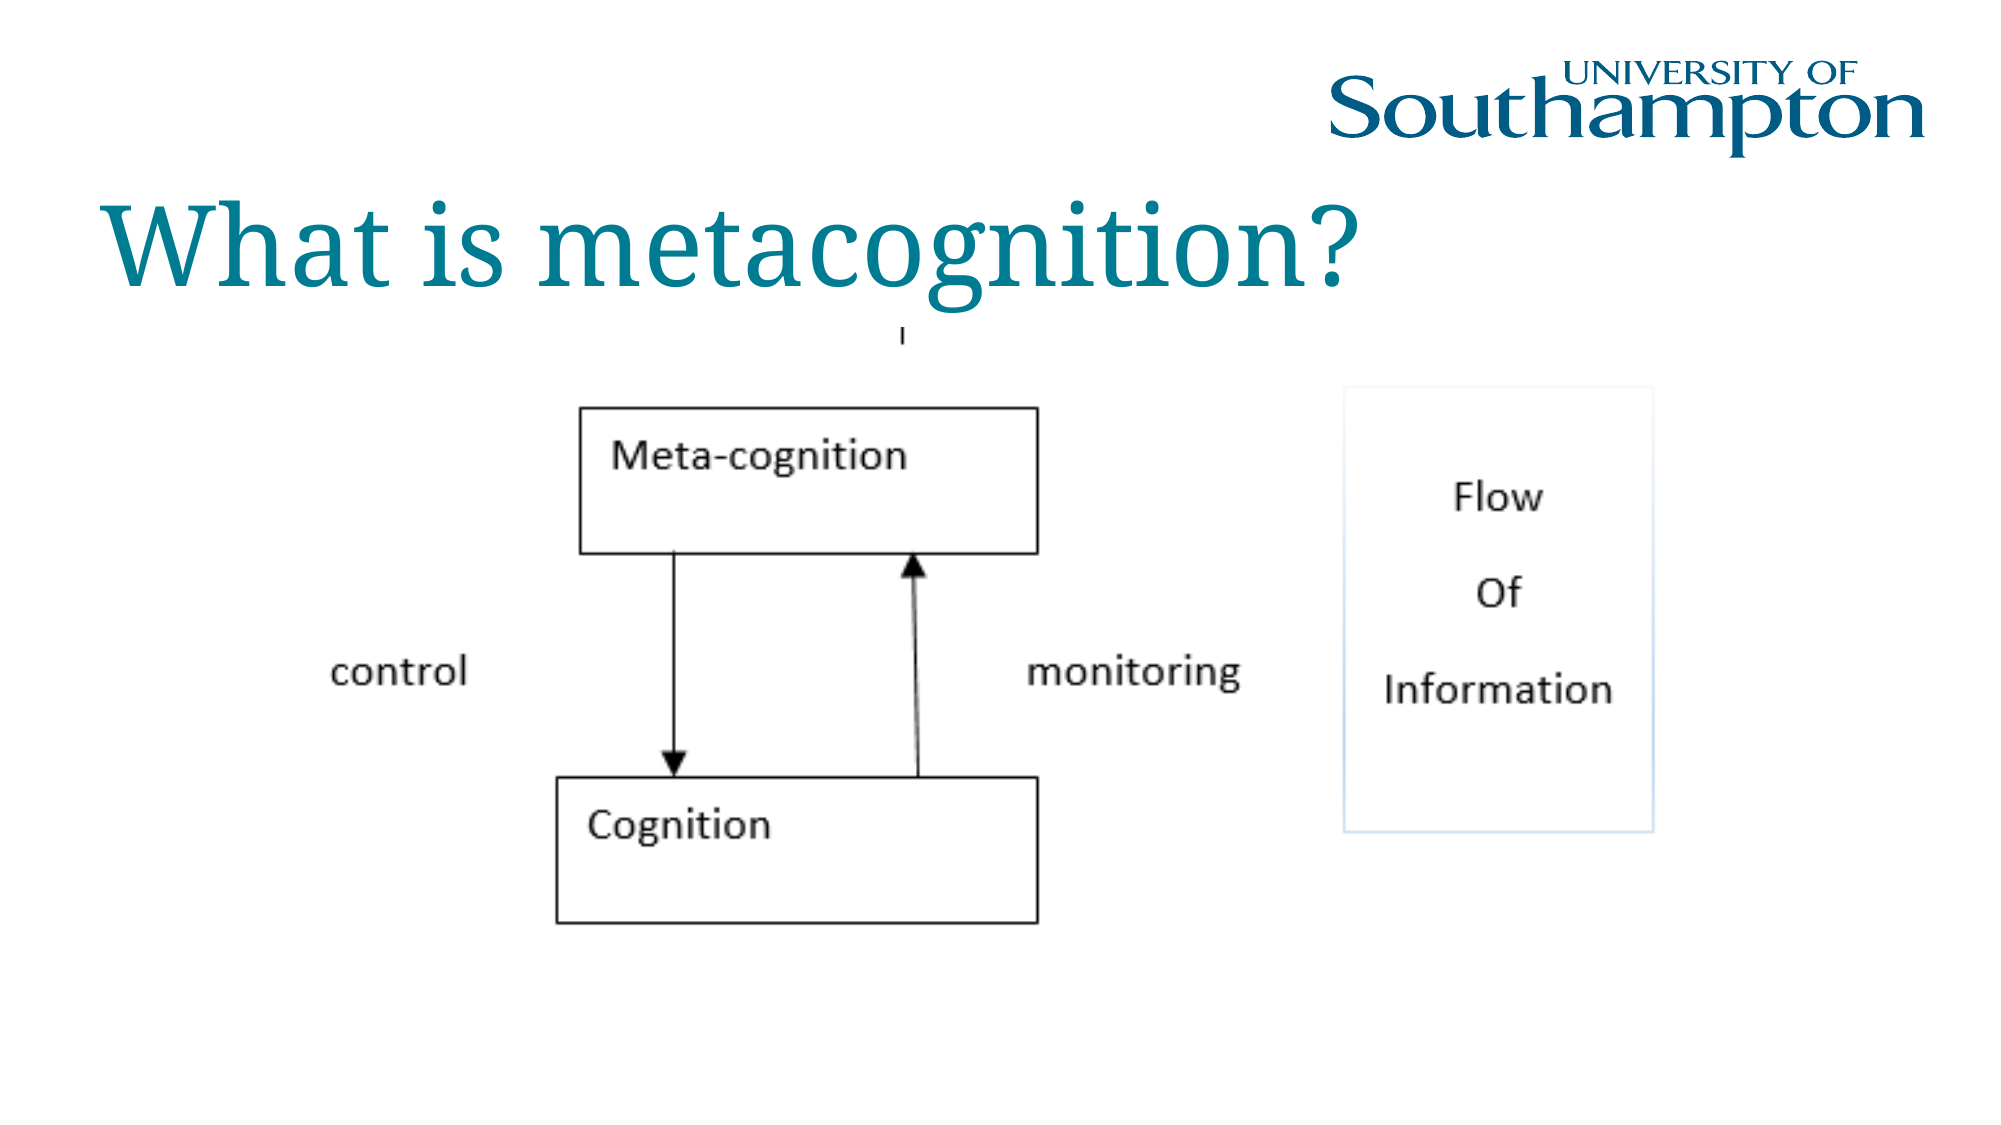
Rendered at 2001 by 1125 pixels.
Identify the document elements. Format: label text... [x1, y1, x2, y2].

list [94, 327, 1871, 973]
title What is metacognition? [99, 194, 1896, 313]
